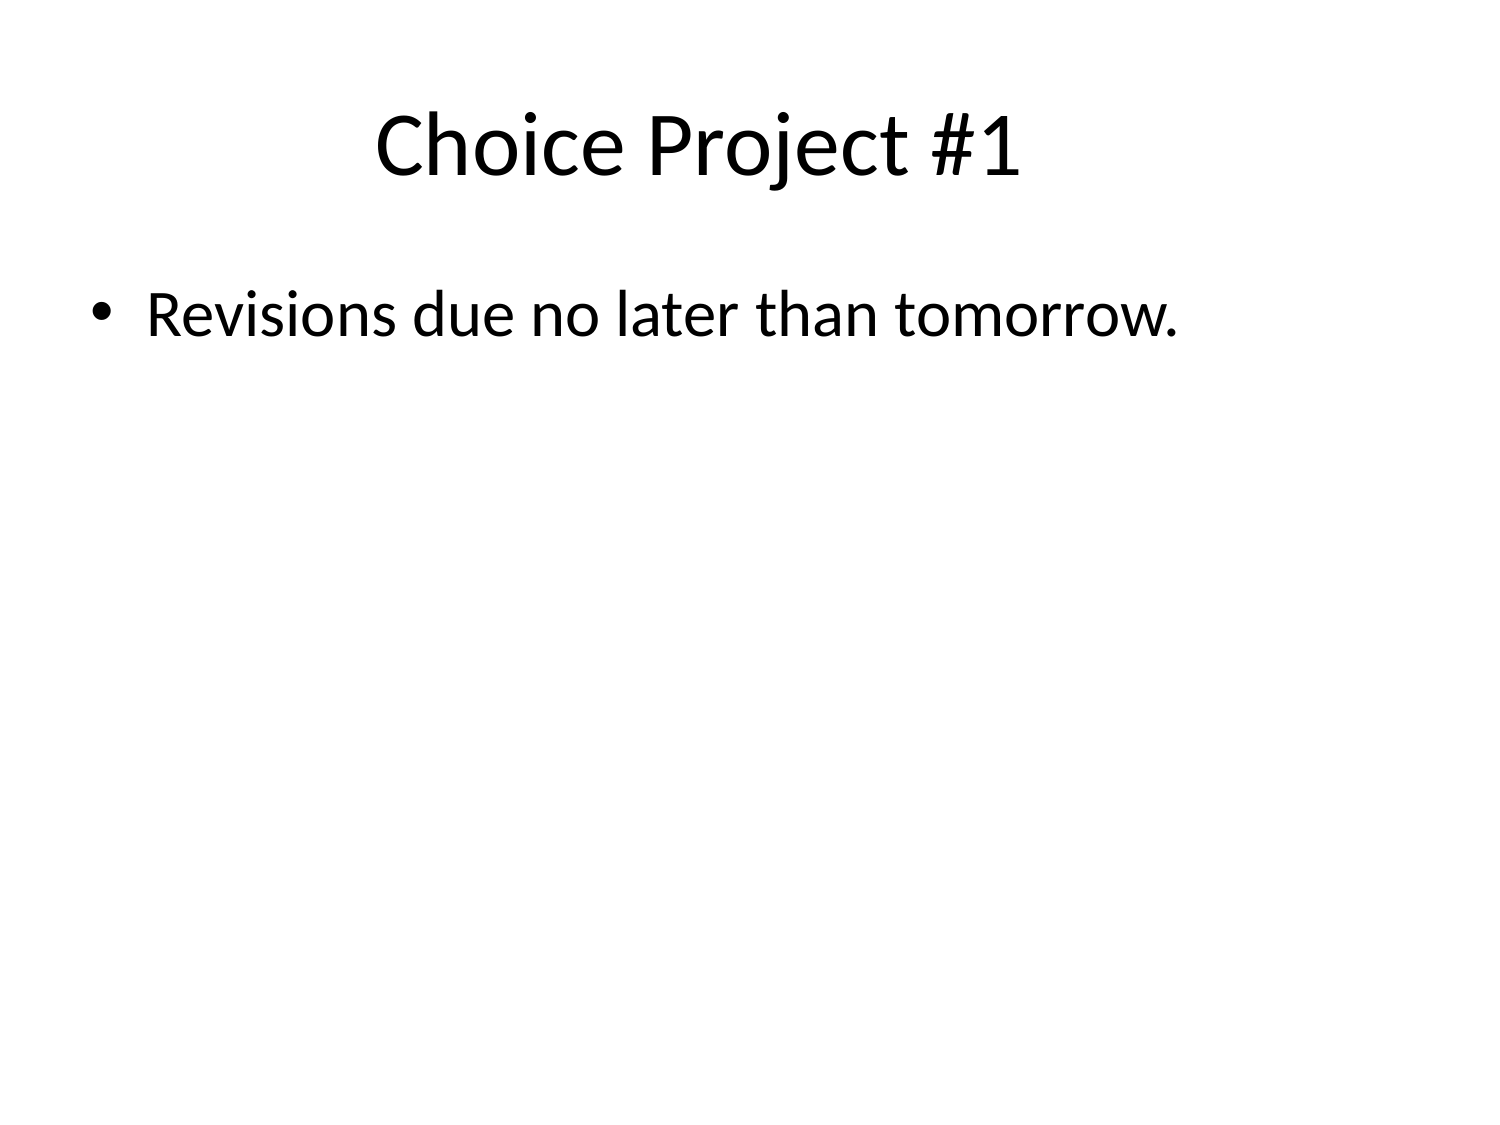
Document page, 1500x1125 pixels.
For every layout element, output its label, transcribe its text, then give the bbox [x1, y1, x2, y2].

title Choice Project #1 [75, 45, 1425, 233]
list Revisions due no later than tomorrow. [75, 262, 1425, 1005]
